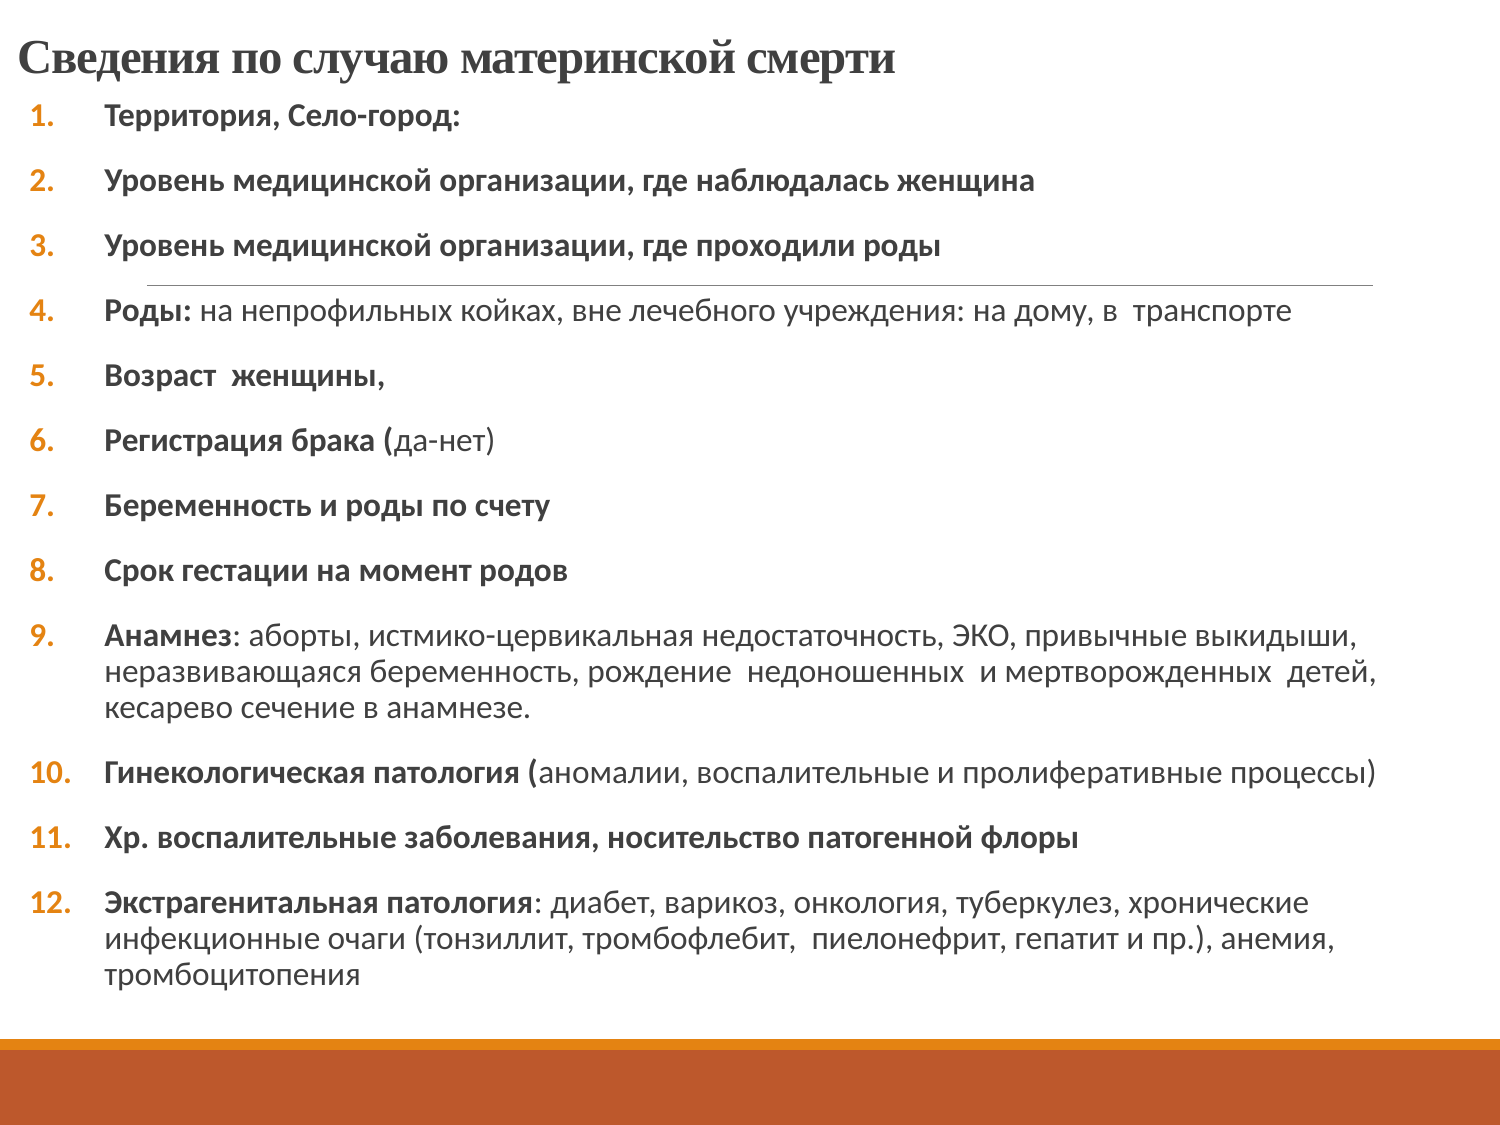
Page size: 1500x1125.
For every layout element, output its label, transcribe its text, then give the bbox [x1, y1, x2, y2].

title Сведения по случаю материнской смерти [2, 30, 1500, 90]
list Территория, Село-город: Уровень медицинской организации, где наблюдалась женщина Уровень медицинской организации, где проходили роды Роды: на непрофильных койках, вне лечебного учреждения: на дому, в транспорте Возраст женщины, Регистрация брака (да-нет) Беременность и роды по счету Срок гестации на момент родов Анамнез: аборты, истмико-цервикальная недостаточность, ЭКО, привычные выкидыши, неразвивающаяся беременность, рождение недоношенных и мертворожденных детей, кесарево сечение в анамнезе. Гинекологическая патология (аномалии, воспалительные и пролиферативные процессы) Хр. воспалительные заболевания, носительство патогенной флоры Экстрагенитальная патология: диабет, варикоз, онкология, туберкулез, хронические инфекционные очаги (тонзиллит, тромбофлебит, пиелонефрит, гепатит и пр.), анемия, тромбоцитопения [29, 90, 1483, 1035]
